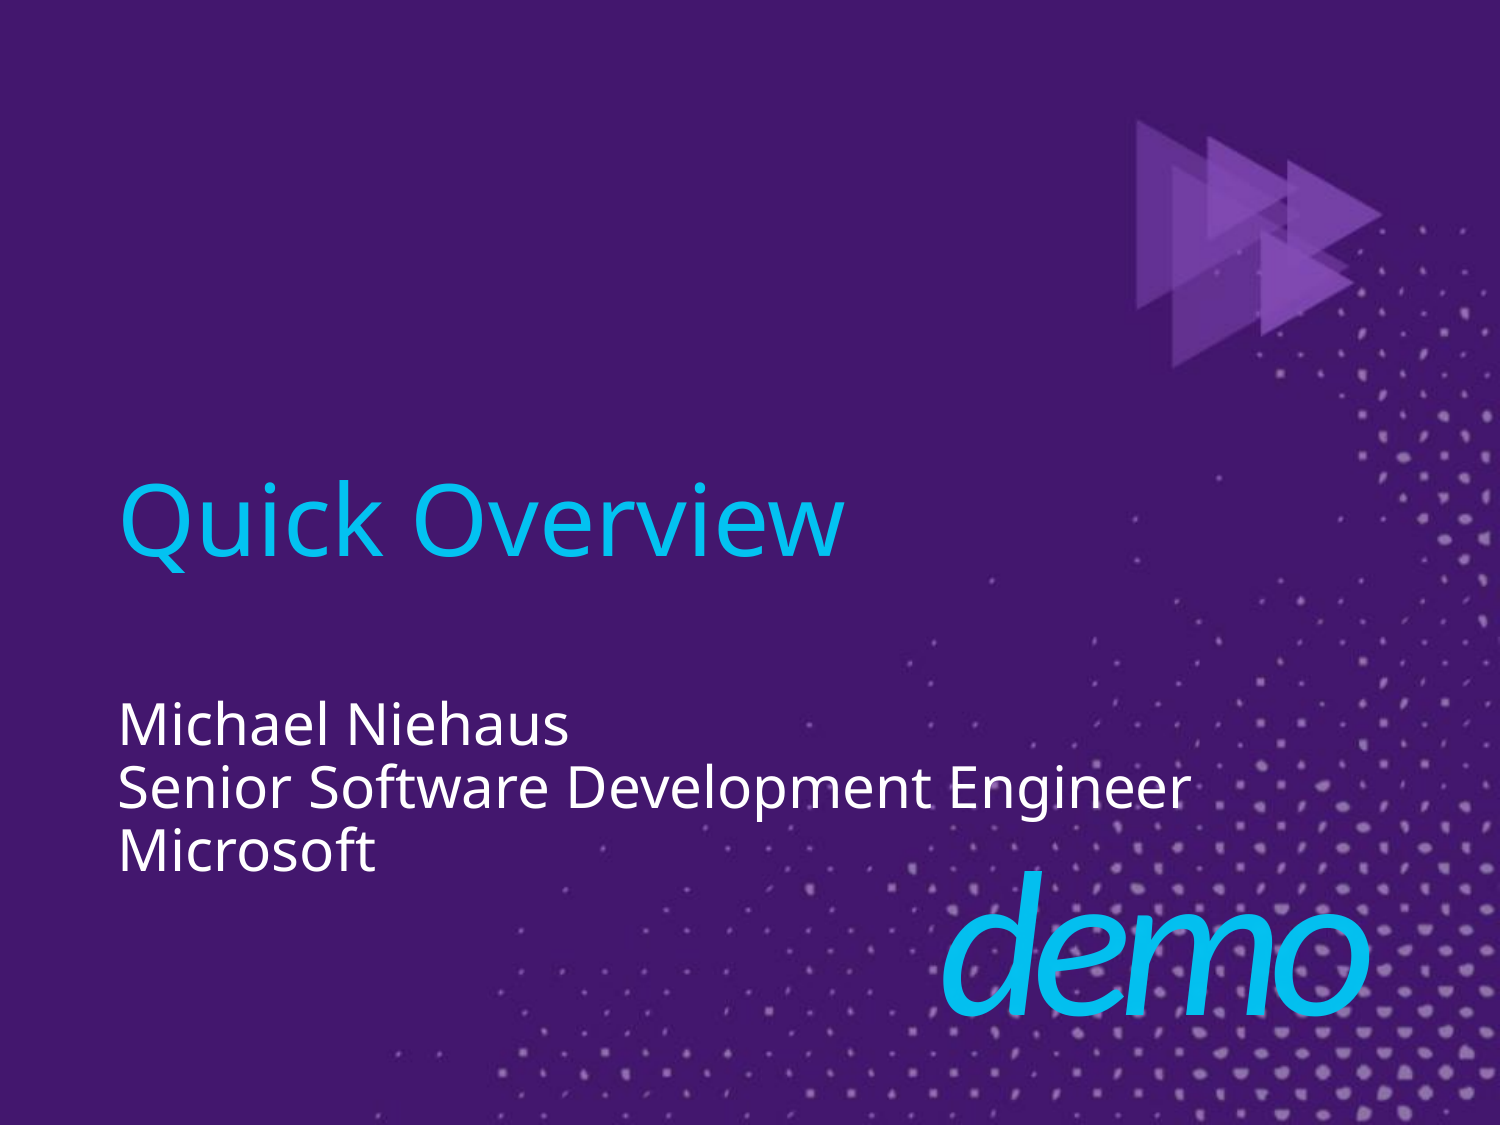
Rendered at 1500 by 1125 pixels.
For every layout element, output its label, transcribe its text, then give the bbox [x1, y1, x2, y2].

picture [0, 0, 1500, 1125]
list demo [131, 800, 1392, 1027]
subtitle Michael Niehaus Senior Software Development Engineer Microsoft [102, 687, 1251, 764]
title Quick Overview [102, 398, 1251, 649]
